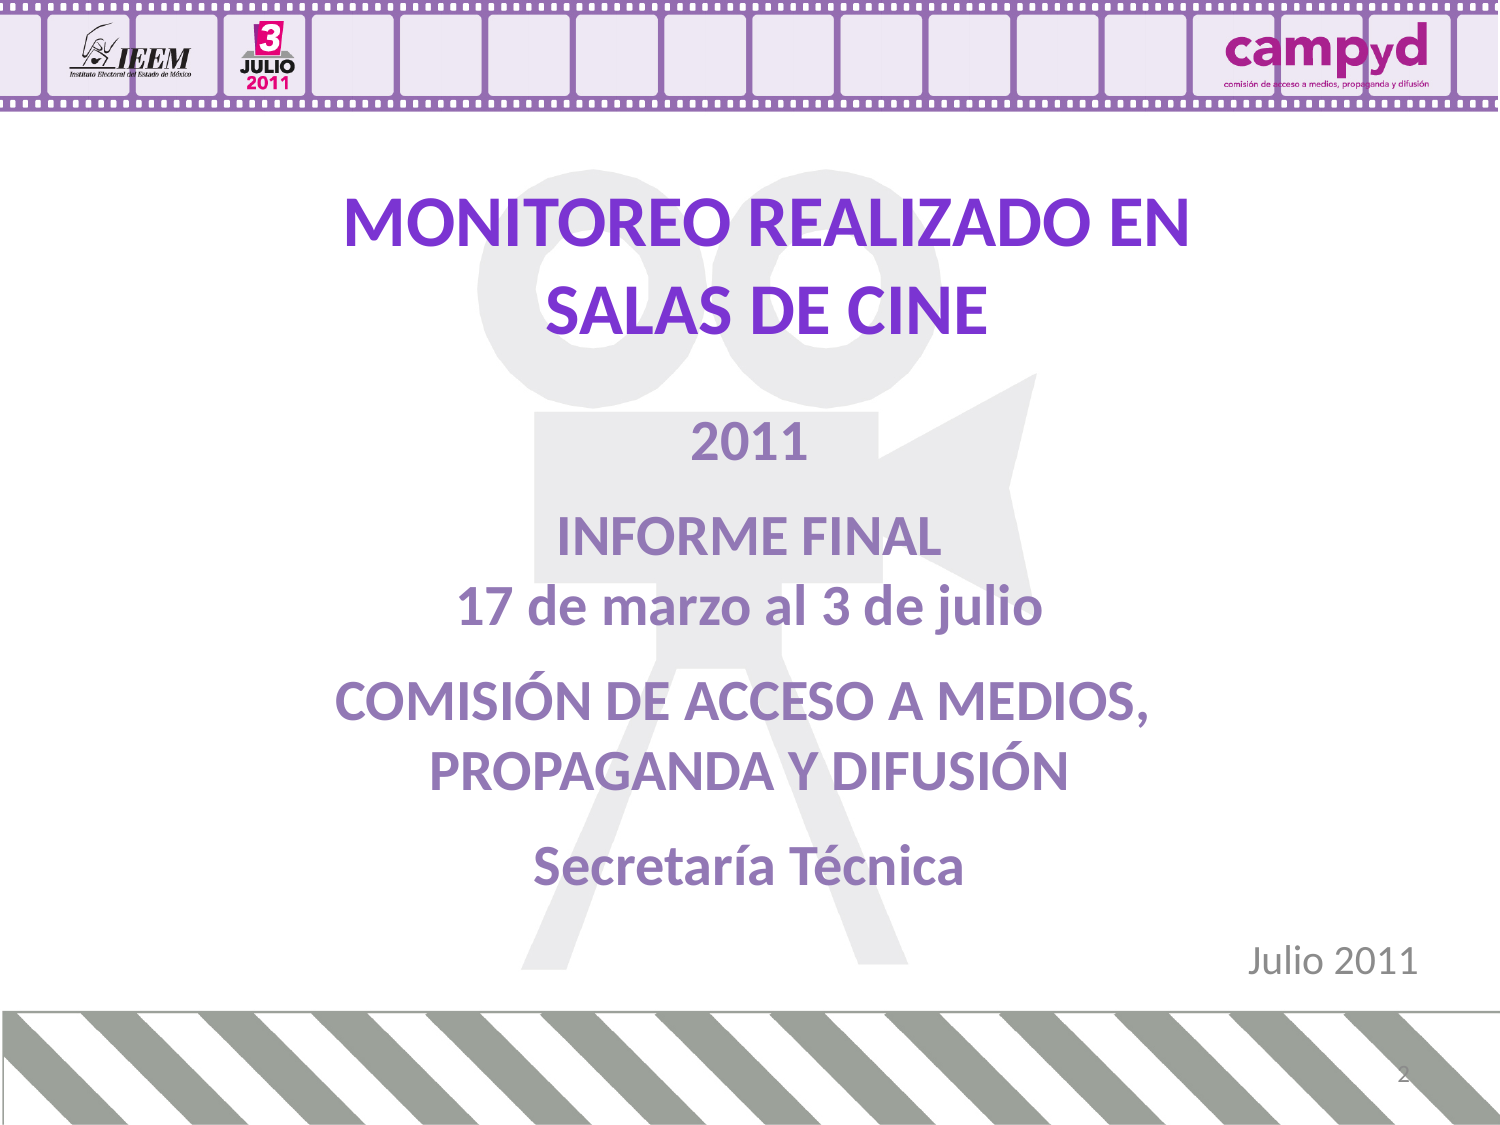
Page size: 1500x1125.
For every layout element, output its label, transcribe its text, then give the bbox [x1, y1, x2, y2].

subtitle Julio 2011 [1177, 924, 1490, 993]
text_box MONITOREO REALIZADO EN SALAS DE CINE [222, 153, 1314, 369]
picture [0, 0, 1500, 1125]
title 2011 INFORME FINAL 17 de marzo al 3 de julio COMISIÓN DE ACCESO A MEDIOS, PROPAGANDA Y DIFUSIÓN Secretaría Técnica [112, 550, 1388, 749]
slide_number 2 [1074, 1042, 1425, 1103]
